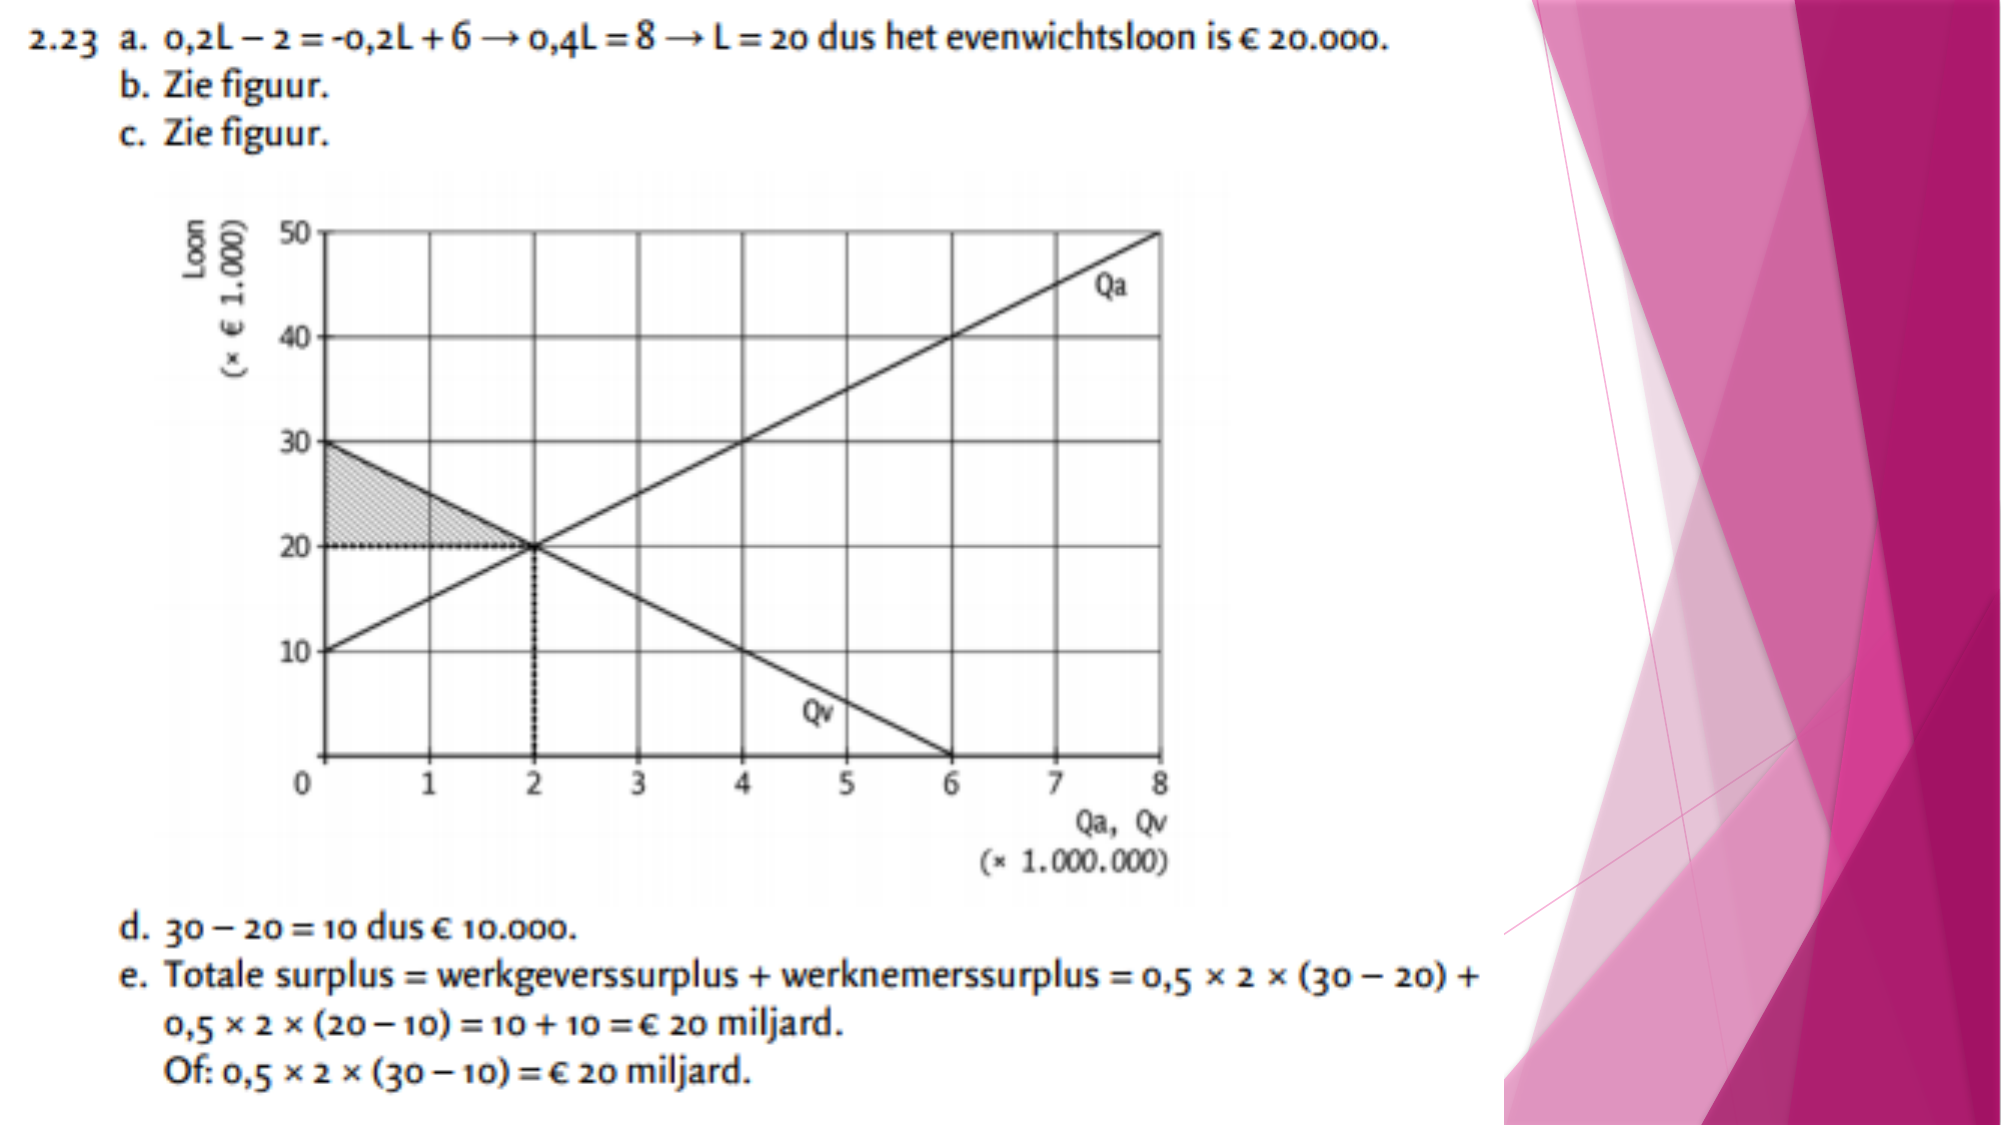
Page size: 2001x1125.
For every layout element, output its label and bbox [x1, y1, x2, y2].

picture [0, 0, 1505, 1125]
